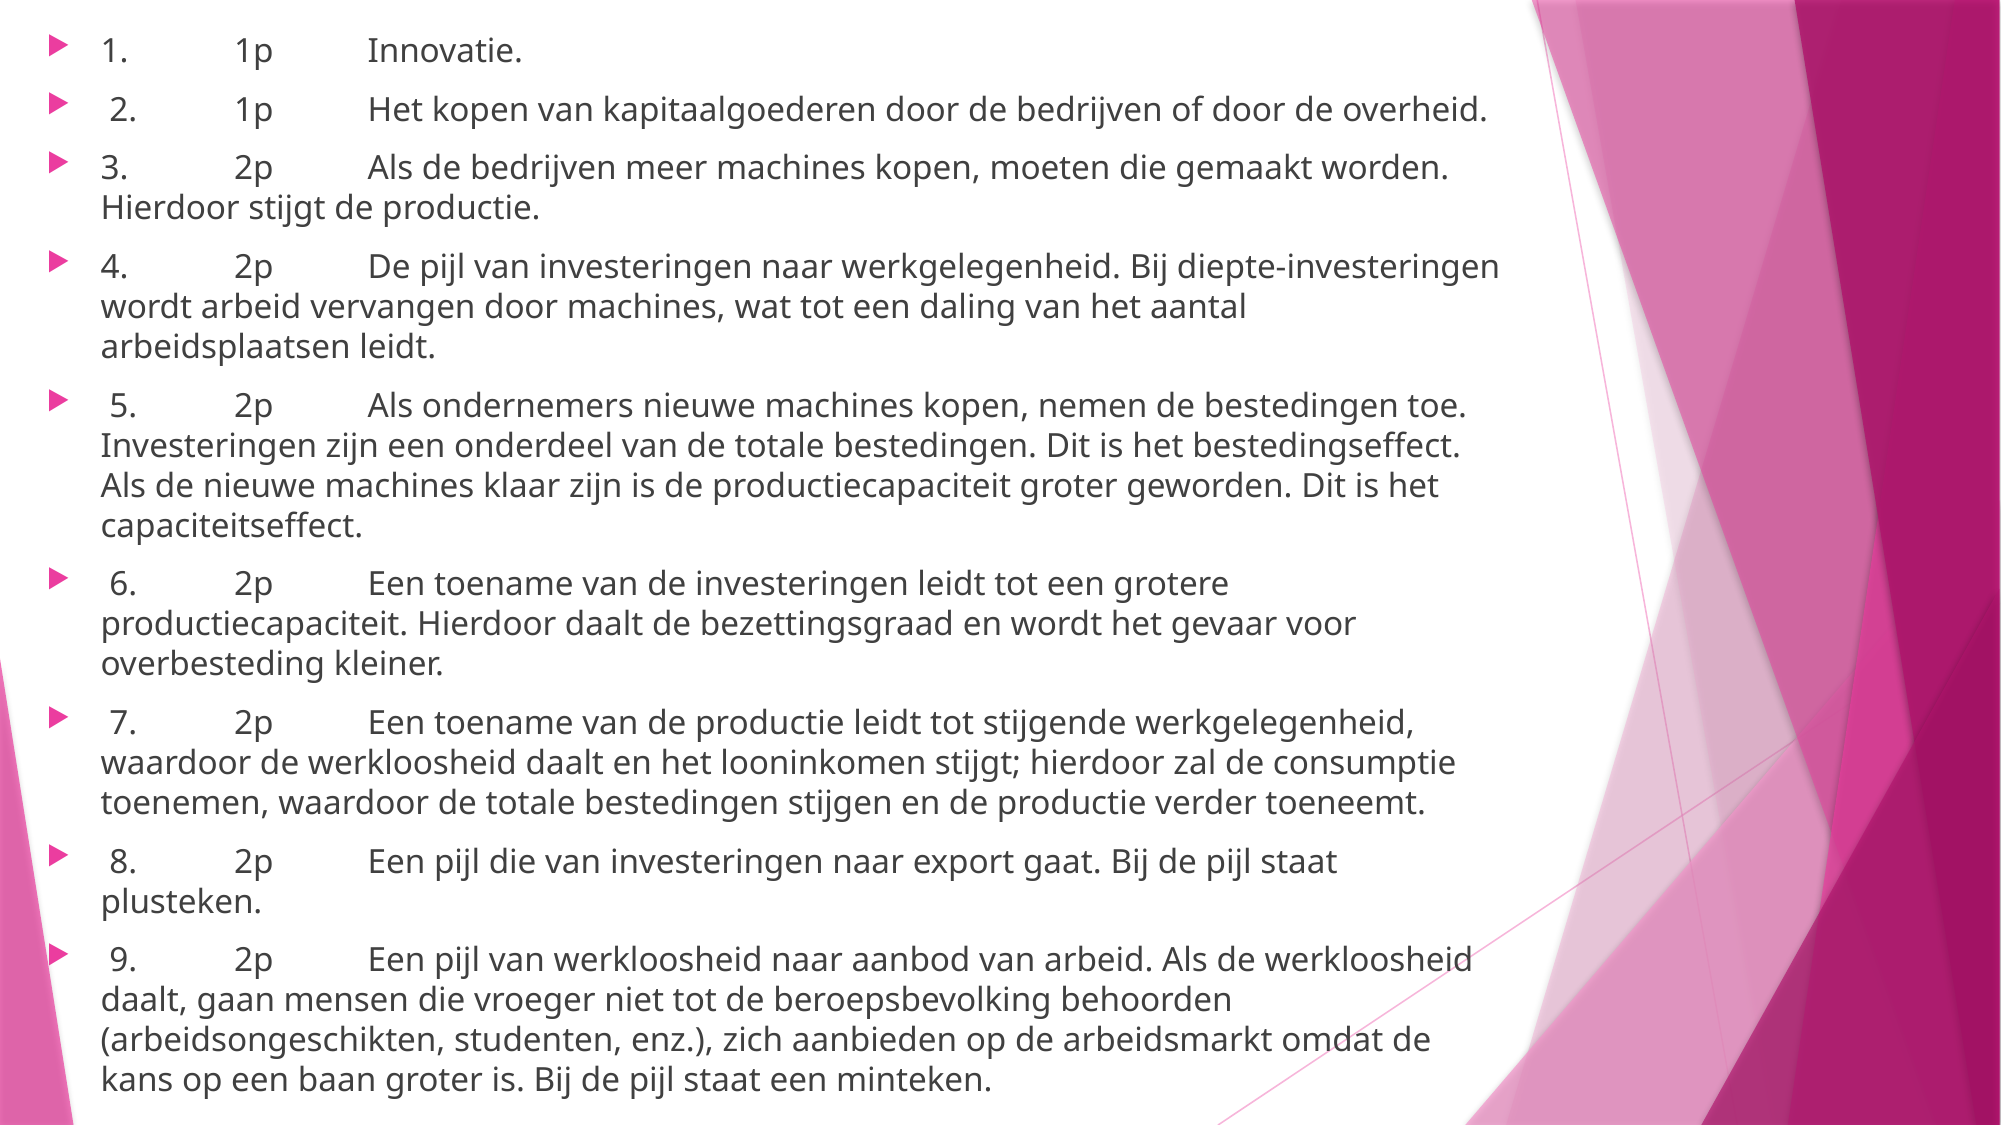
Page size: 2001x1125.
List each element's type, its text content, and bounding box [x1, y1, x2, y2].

list 1. 1p Innovatie. 2. 1p Het kopen van kapitaalgoederen door de bedrijven of door de overheid. 3. 2p Als de bedrijven meer machines kopen, moeten die gemaakt worden. Hierdoor stijgt de productie. 4. 2p De pijl van investeringen naar werkgelegenheid. Bij diepte-investeringen wordt arbeid vervangen door machines, wat tot een daling van het aantal arbeidsplaatsen leidt. 5. 2p Als ondernemers nieuwe machines kopen, nemen de bestedingen toe. Investeringen zijn een onderdeel van de totale bestedingen. Dit is het bestedingseffect. Als de nieuwe machines klaar zijn is de productiecapaciteit groter geworden. Dit is het capaciteitseffect. 6. 2p Een toename van de investeringen leidt tot een grotere productiecapaciteit. Hierdoor daalt de bezettingsgraad en wordt het gevaar voor overbesteding kleiner. 7. 2p Een toename van de productie leidt tot stijgende werkgelegenheid, waardoor de werkloosheid daalt en het looninkomen stijgt; hierdoor zal de consumptie toenemen, waardoor de totale bestedingen stijgen en de productie verder toeneemt. 8. 2p Een pijl die van investeringen naar export gaat. Bij de pijl staat plusteken. 9. 2p Een pijl van werkloosheid naar aanbod van arbeid. Als de werkloosheid daalt, gaan mensen die vroeger niet tot de beroepsbevolking behoorden (arbeidsongeschikten, studenten, enz.), zich aanbieden op de arbeidsmarkt omdat de kans op een baan groter is. Bij de pijl staat een minteken. [31, 21, 1522, 1125]
